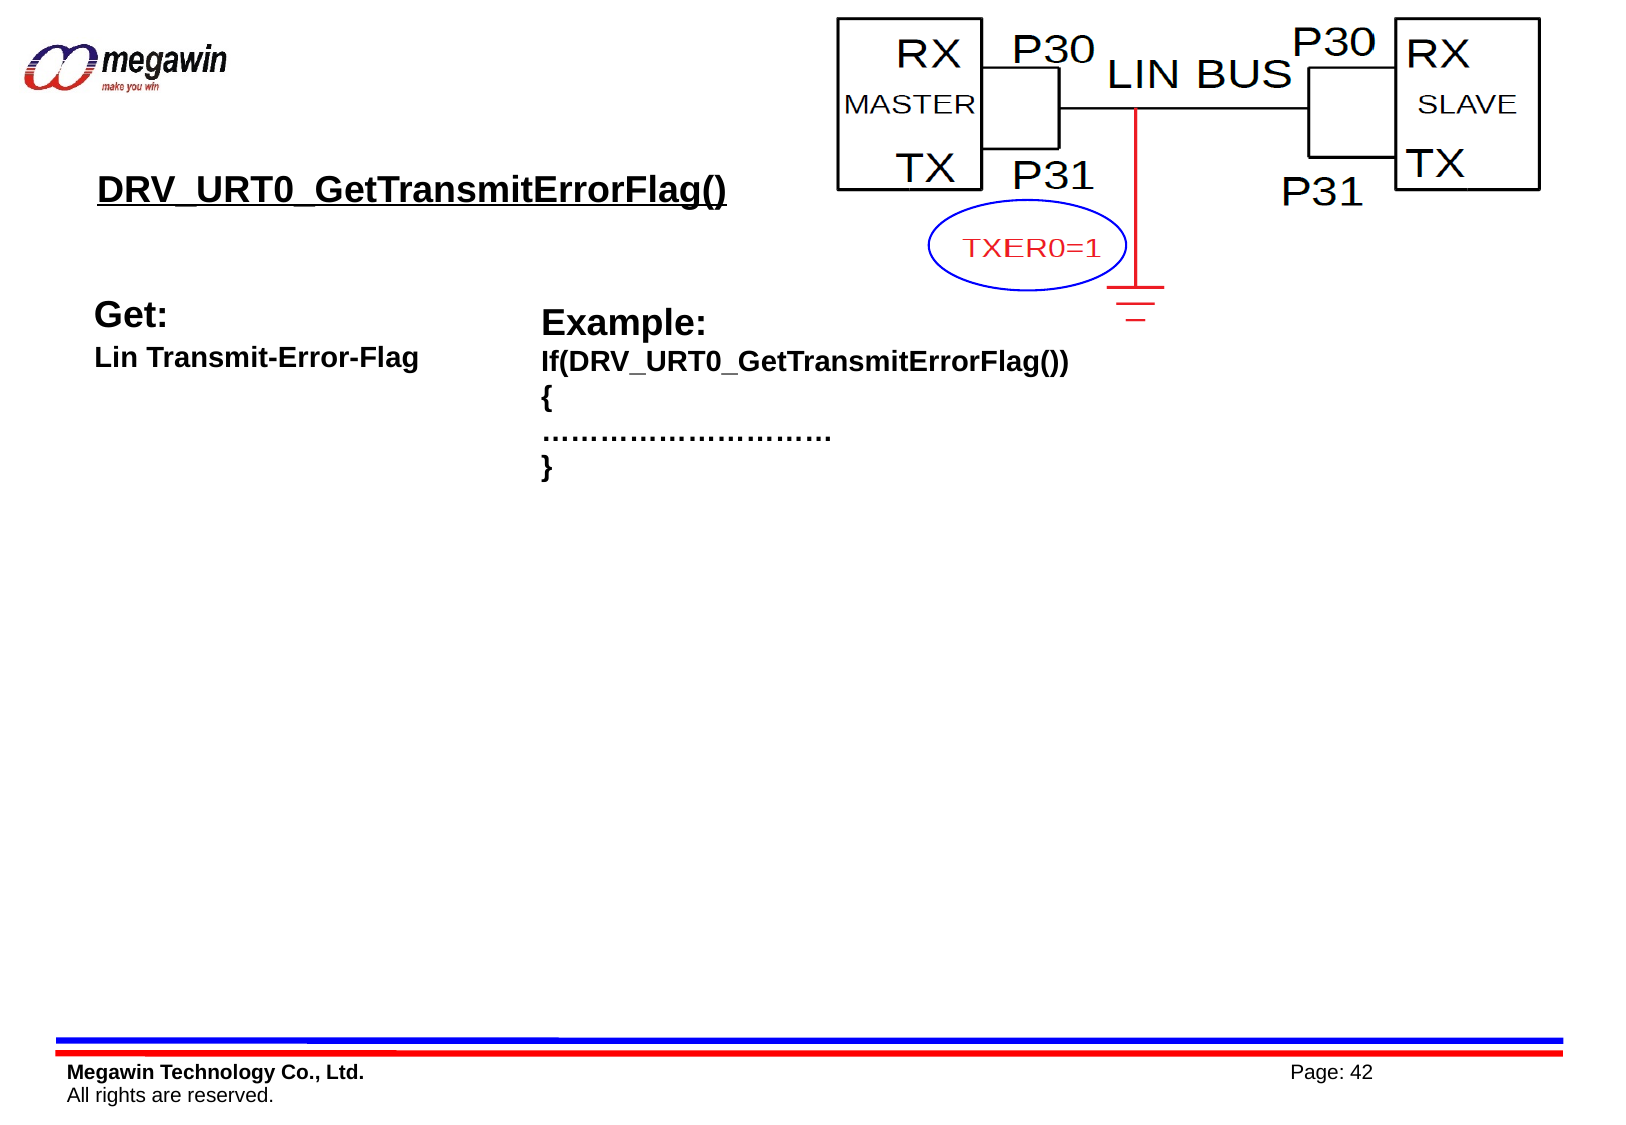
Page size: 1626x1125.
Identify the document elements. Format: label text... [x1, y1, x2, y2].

text_box Lin Transmit-Error-Flag [79, 330, 435, 381]
text_box DRV_URT0_GetTransmitErrorFlag() [82, 157, 742, 217]
picture [825, 0, 1556, 331]
picture [19, 37, 231, 97]
text_box Example: If(DRV_URT0_GetTransmitErrorFlag()) { ………………………… } [526, 290, 1312, 490]
text_box Get: [79, 282, 184, 330]
